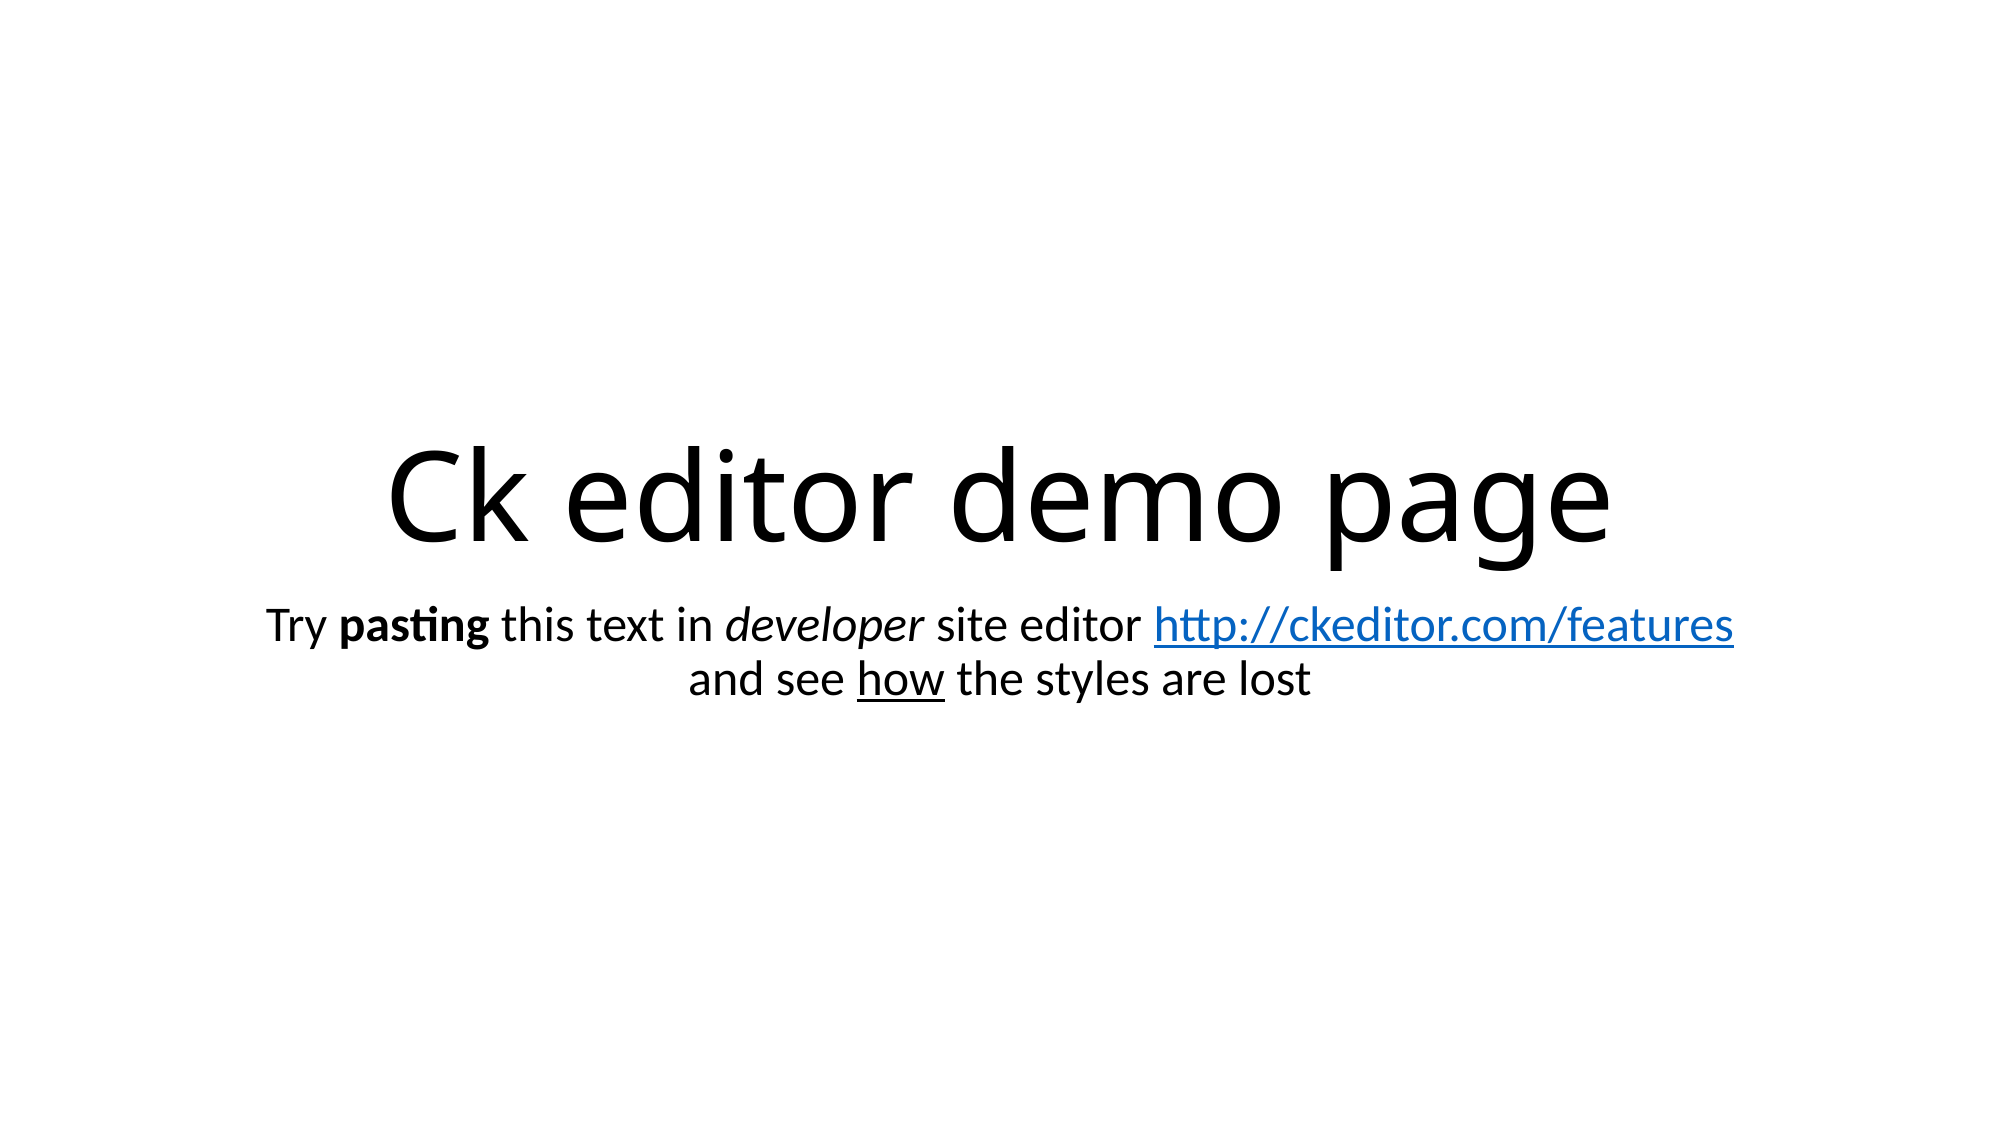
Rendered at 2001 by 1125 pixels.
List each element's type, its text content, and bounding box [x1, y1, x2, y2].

title Ck editor demo page [249, 184, 1750, 576]
subtitle Try pasting this text in developer site editor http://ckeditor.com/features and see how the styles are lost [249, 590, 1750, 863]
